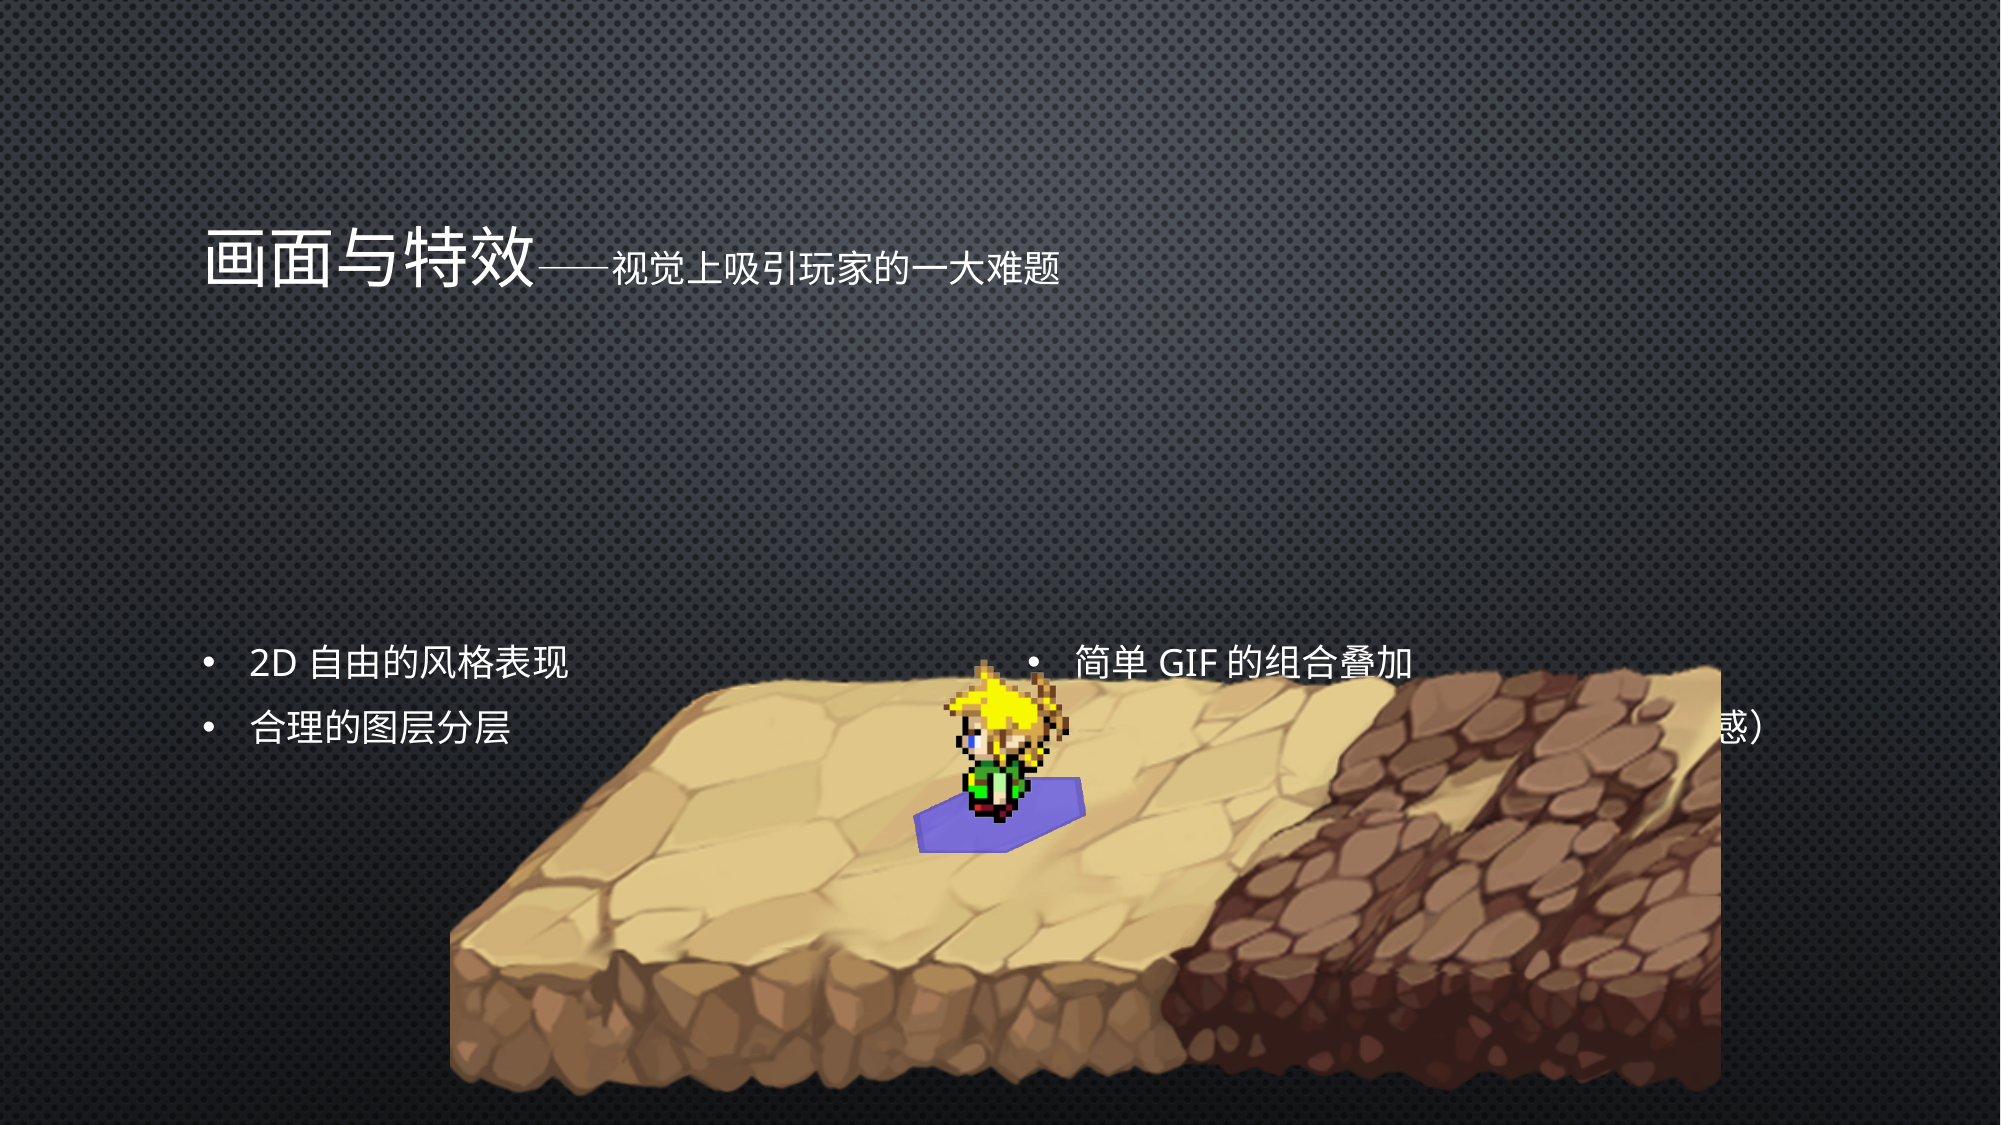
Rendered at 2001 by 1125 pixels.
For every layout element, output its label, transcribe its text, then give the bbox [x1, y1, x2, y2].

list 2D自由的风格表现 合理的图层分层 [187, 437, 988, 950]
list 简单Gif的组合叠加 视觉感受的模拟（如画面震动营造打击感） [1012, 437, 1813, 950]
title 画面与特效——视觉上吸引玩家的一大难题 [187, 99, 1813, 413]
picture [450, 654, 1721, 1098]
